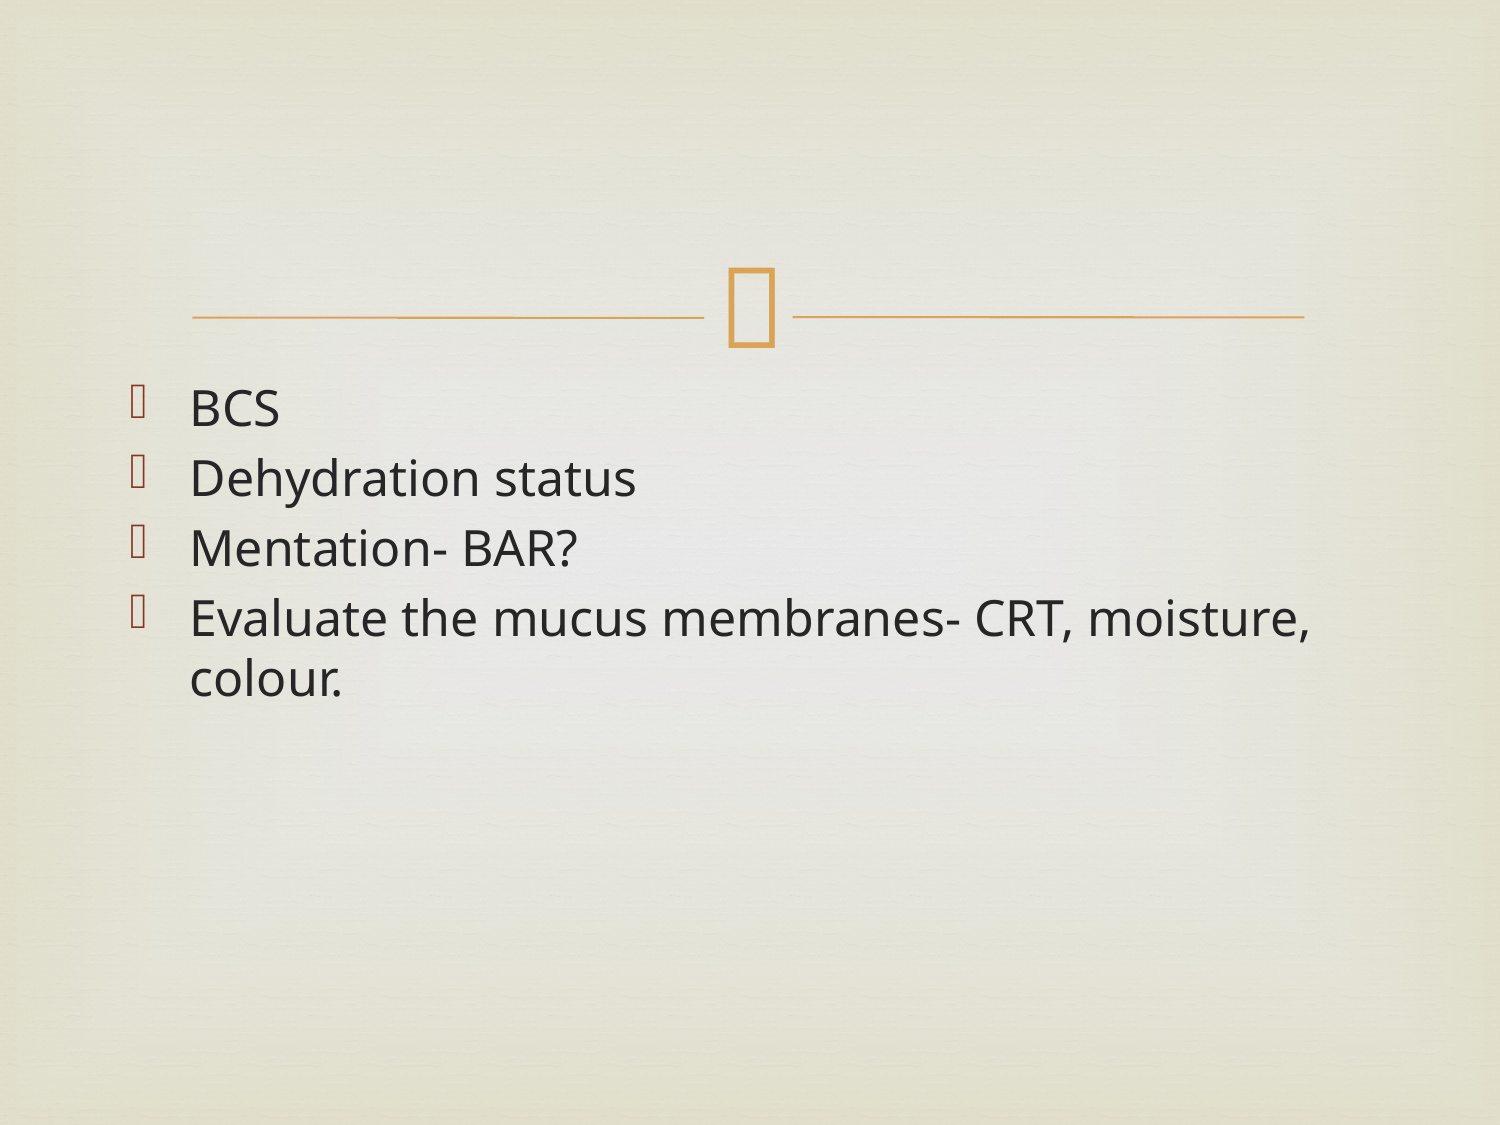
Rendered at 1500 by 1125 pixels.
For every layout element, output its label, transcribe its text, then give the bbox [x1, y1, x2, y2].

list BCS Dehydration status Mentation- BAR? Evaluate the mucus membranes- CRT, moisture, colour. [114, 368, 1386, 1005]
